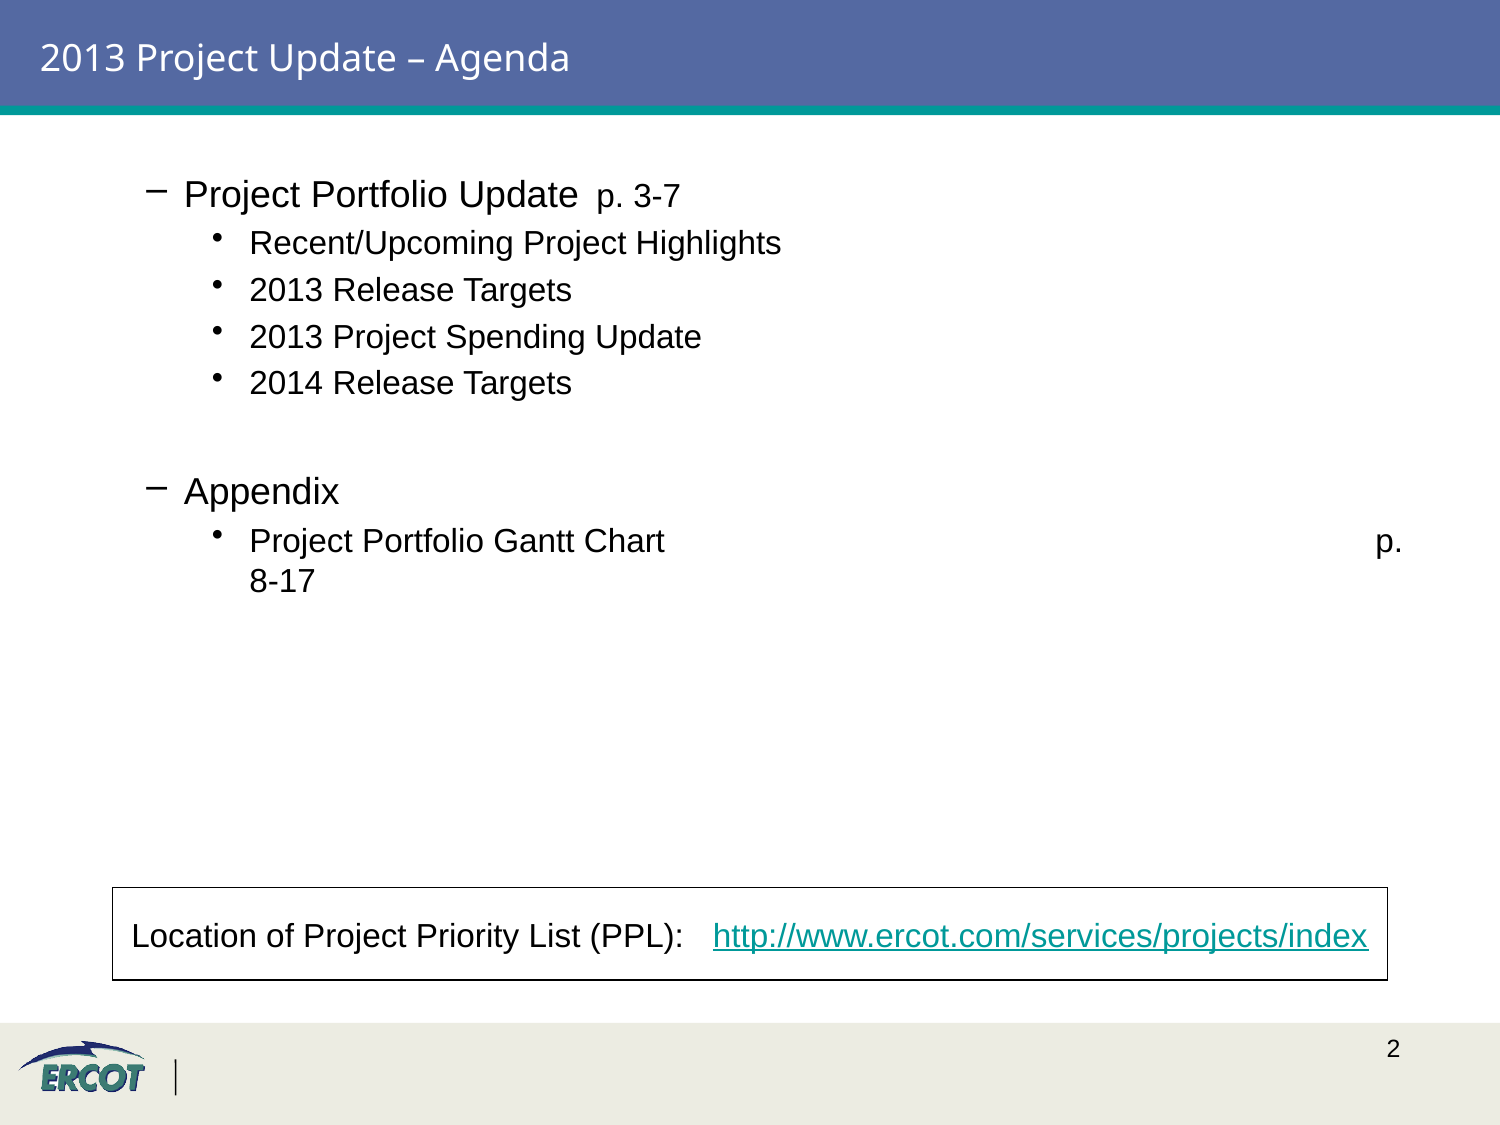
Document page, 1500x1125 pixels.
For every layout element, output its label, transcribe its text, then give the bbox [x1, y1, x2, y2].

title 2013 Project Update – Agenda [24, 0, 1013, 113]
list Project Portfolio Update p. 3-7 Recent/Upcoming Project Highlights 2013 Release Targets 2013 Project Spending Update 2014 Release Targets Appendix Project Portfolio Gantt Chart p. 8-17 [75, 162, 1438, 863]
picture [10, 1031, 151, 1111]
text_box Location of Project Priority List (PPL): http://www.ercot.com/services/projects/index [112, 887, 1388, 980]
